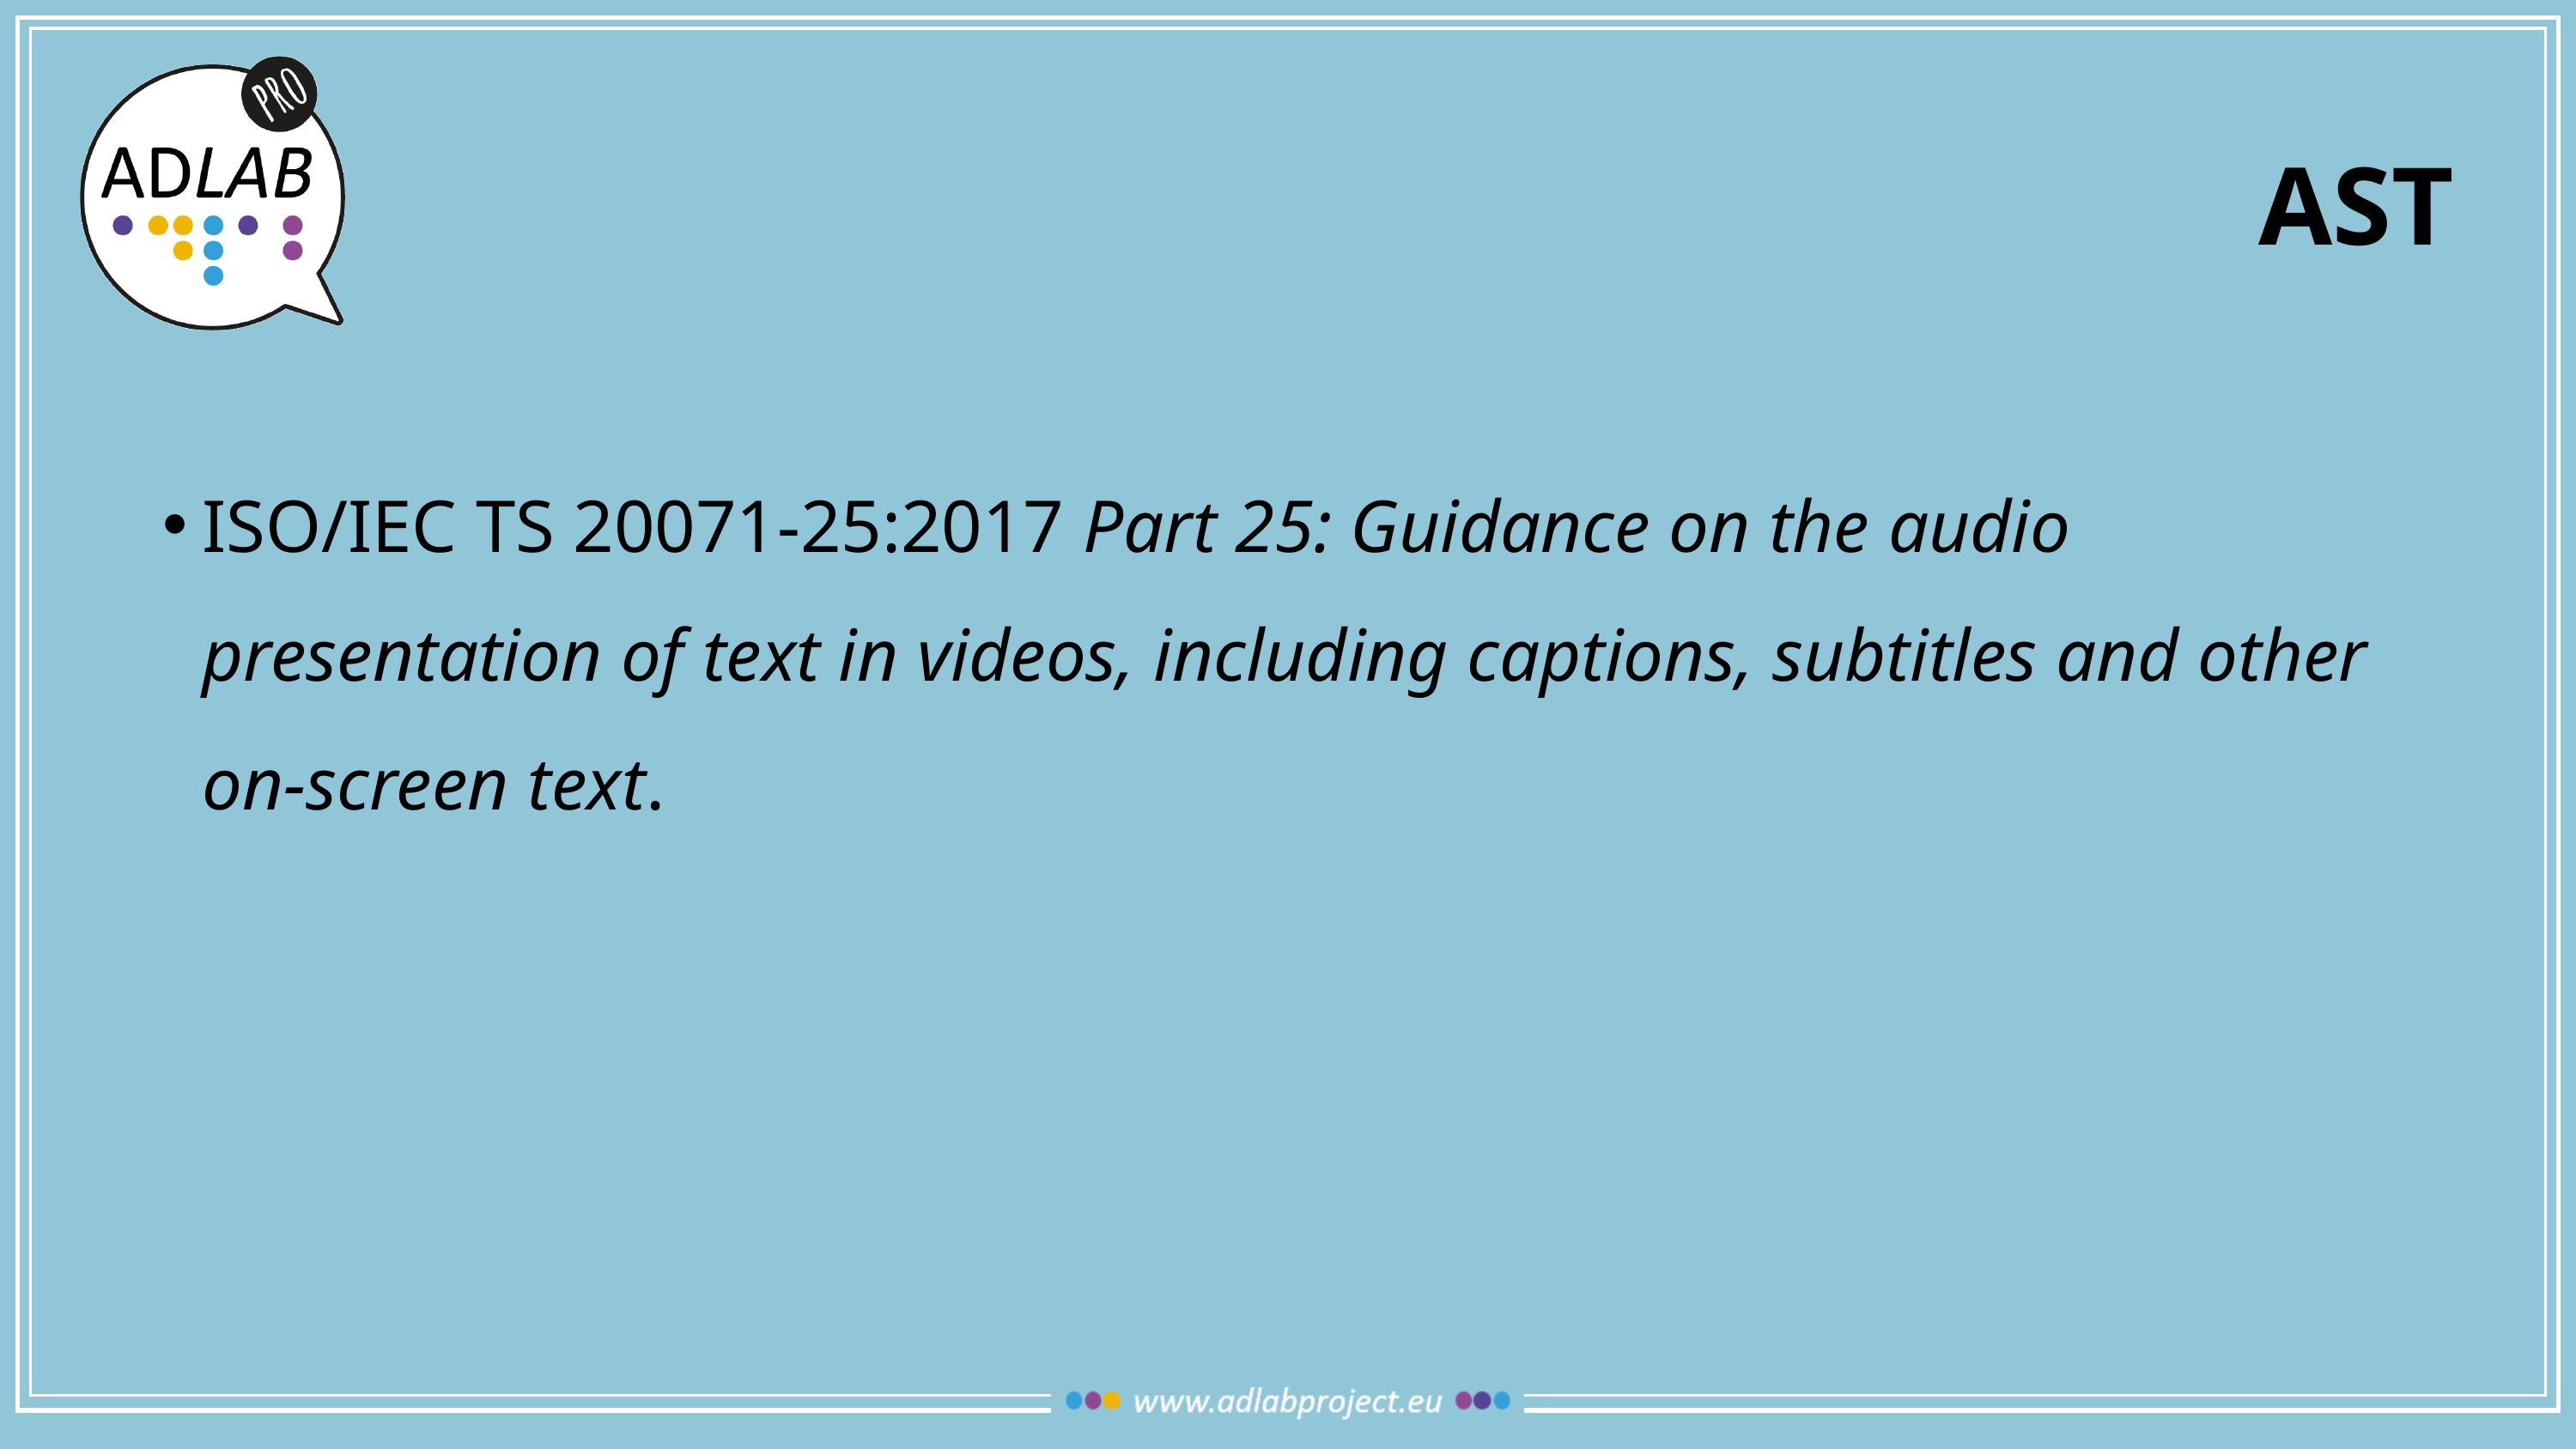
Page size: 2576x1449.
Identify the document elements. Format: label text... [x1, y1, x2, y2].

title AST [384, 70, 2467, 351]
list ISO/IEC TS 20071-25:2017 Part 25: Guidance on the audio presentation of text in videos, including captions, subtitles and other on-screen text. [150, 431, 2467, 1087]
picture [72, 49, 353, 330]
picture [1051, 1378, 1524, 1429]
